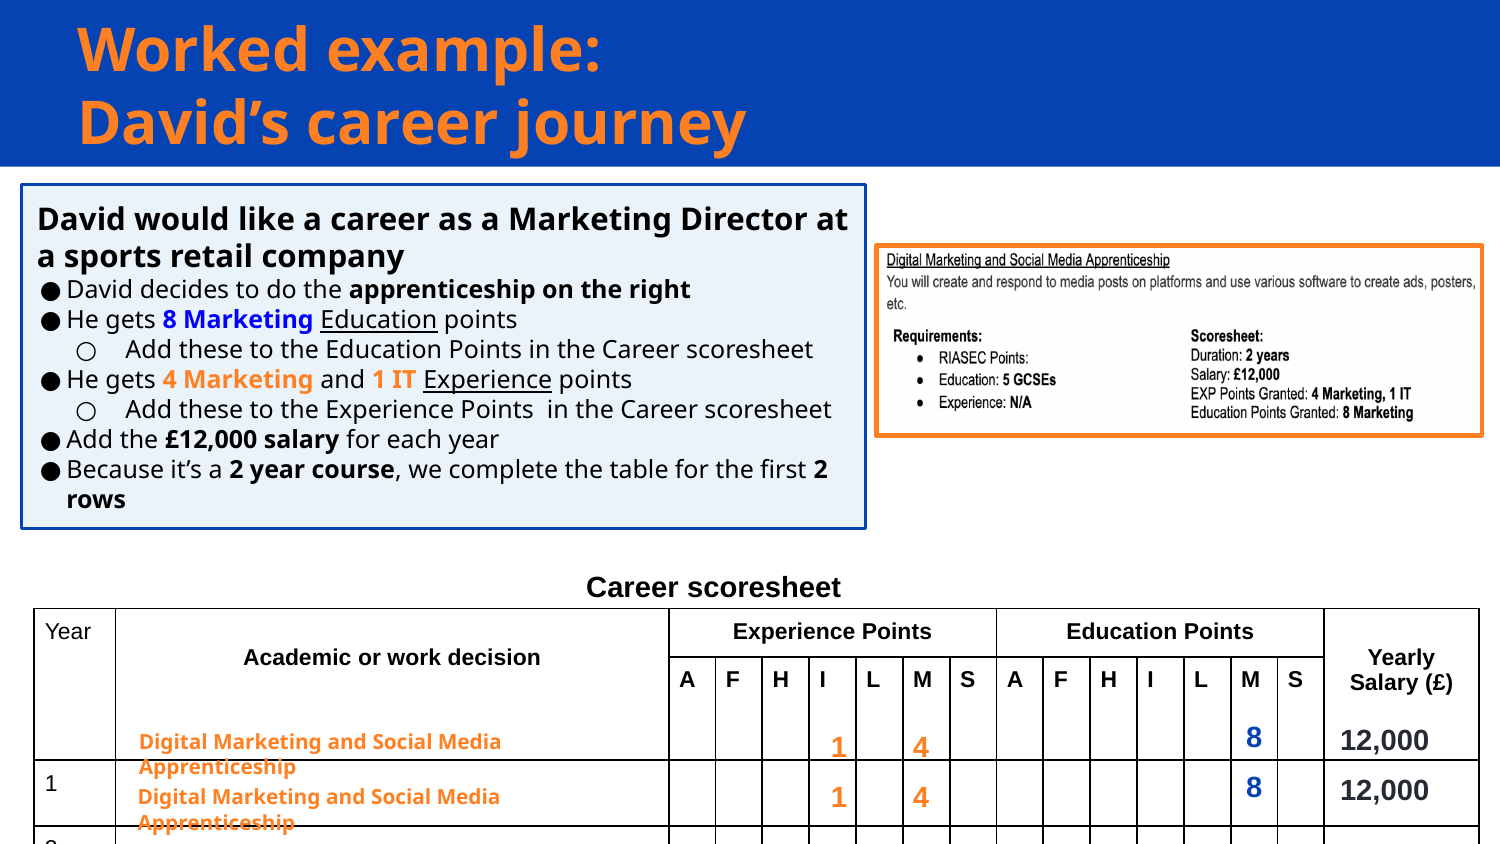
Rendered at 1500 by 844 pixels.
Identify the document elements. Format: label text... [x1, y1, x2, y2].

table_cell [1472, 827, 1478, 844]
table_cell M [1232, 658, 1277, 703]
table_cell F [1044, 658, 1089, 713]
table_cell [951, 829, 996, 844]
table_cell I [1138, 658, 1183, 713]
table_cell 1 [35, 761, 115, 825]
table_header Experience Points [670, 618, 996, 656]
table_cell [716, 761, 761, 825]
text_box 8 [1231, 703, 1500, 753]
table_cell [716, 827, 761, 844]
table_cell [116, 761, 123, 825]
table_cell [670, 827, 715, 844]
text_box 1 4 [815, 713, 1231, 763]
text_box Digital Marketing and Social Media Apprenticeship [122, 769, 668, 844]
table_cell L [1185, 658, 1230, 713]
text_box 12,000 [1325, 706, 1472, 753]
table_cell [1138, 829, 1183, 844]
table_cell [116, 827, 122, 844]
table_cell F [716, 658, 761, 759]
table_header Yearly Salary (£) [1325, 609, 1478, 703]
table_cell [1044, 829, 1089, 844]
title Worked example: David’s career journey [62, 41, 1334, 127]
table_header Education Points [997, 609, 1323, 656]
table_cell H [1091, 658, 1136, 713]
table_cell [997, 829, 1042, 844]
table_cell S [951, 658, 996, 713]
table_cell [1279, 819, 1323, 825]
table_cell H [763, 658, 808, 759]
table_cell [1091, 829, 1136, 844]
table_cell [670, 761, 715, 825]
table_cell [1278, 827, 1323, 844]
table_cell [810, 827, 855, 844]
table_cell L [857, 658, 902, 713]
text_box Digital Marketing and Social Media Apprenticeship [123, 713, 669, 794]
table_cell [1185, 829, 1230, 844]
table_cell S [1278, 658, 1323, 703]
text_box 8 [1231, 753, 1500, 819]
table_cell 2 [35, 827, 115, 844]
picture [878, 247, 1480, 434]
table_cell [810, 761, 815, 825]
table_cell I [810, 658, 855, 759]
table_cell A [997, 658, 1042, 713]
table_cell [763, 761, 808, 825]
table_cell M [904, 658, 949, 713]
table_cell A [670, 658, 715, 759]
text_box 1 4 [815, 763, 1279, 829]
text_box 12,000 [1325, 756, 1472, 844]
text_box Career scoresheet [571, 553, 1173, 618]
table_header Year [35, 609, 115, 759]
text_box David would like a career as a Marketing Director at a sports retail company David decides to do the apprenticeship on the right He gets 8 Marketing Education points Add these to the Education Points in the Career scoresheet He gets 4 Marketing and 1 IT Experience points Add these to the Experience Points in the Career scoresheet Add the £12,000 salary for each year Because it’s a 2 year course, we complete the table for the first 2 rows [21, 184, 866, 529]
table_cell [904, 829, 949, 844]
table_cell [857, 829, 902, 844]
table_header Academic or work decision [116, 609, 668, 759]
table_cell [1232, 829, 1277, 844]
table_cell [763, 827, 808, 844]
